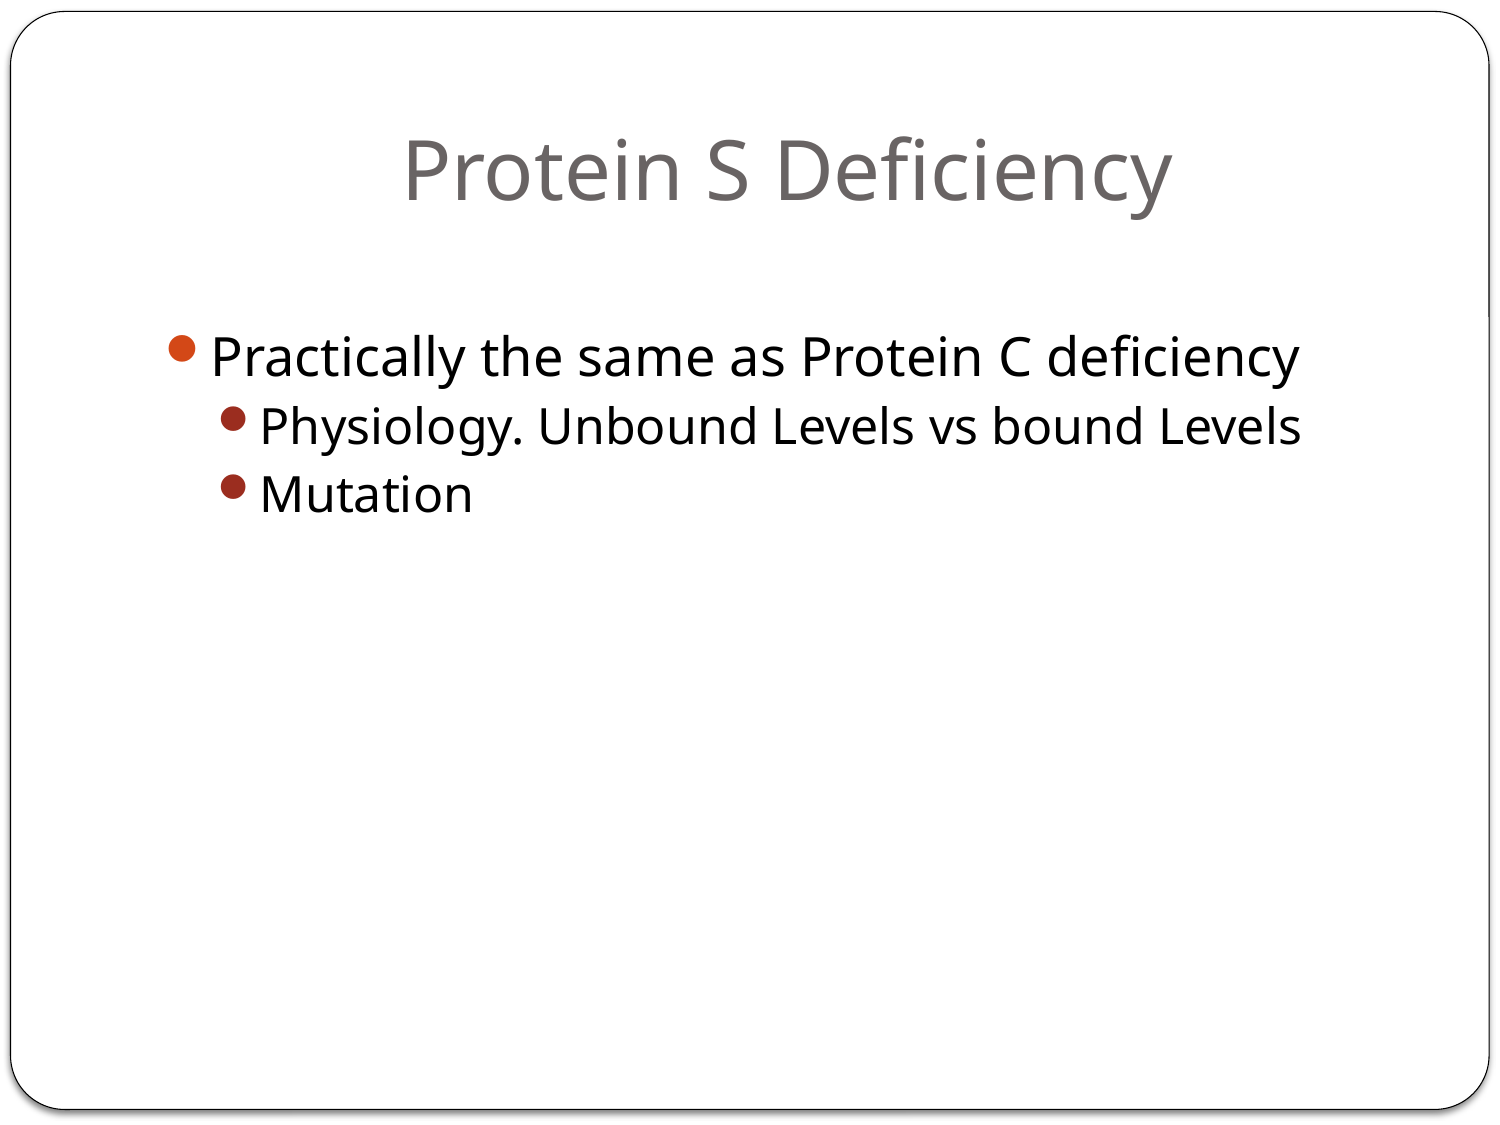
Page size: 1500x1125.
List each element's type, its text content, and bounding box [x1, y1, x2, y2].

title Protein S Deficiency [150, 45, 1425, 233]
list Practically the same as Protein C deficiency Physiology. Unbound Levels vs bound Levels Mutation [150, 237, 1425, 988]
